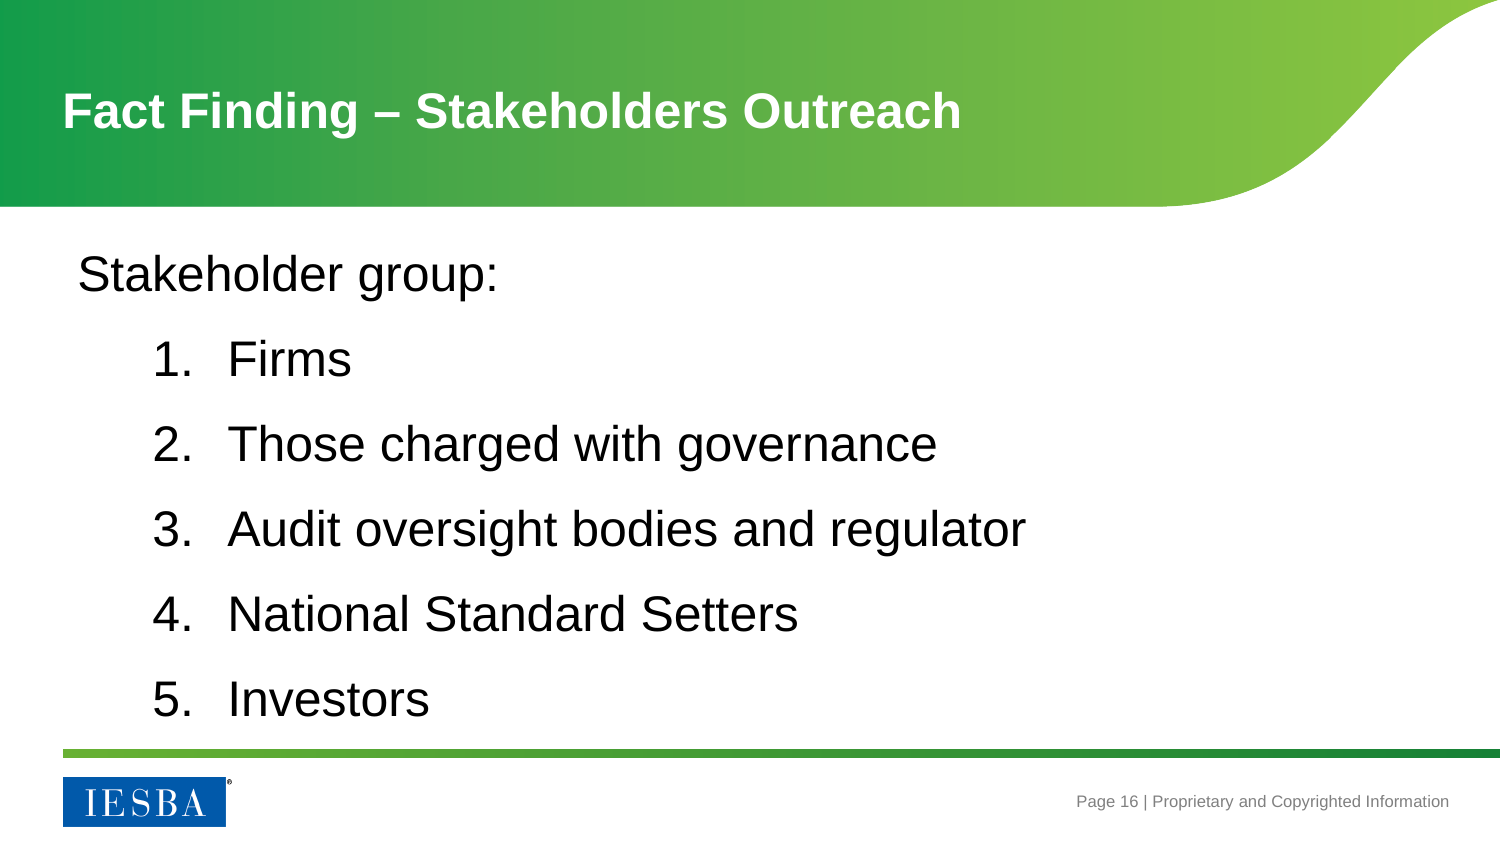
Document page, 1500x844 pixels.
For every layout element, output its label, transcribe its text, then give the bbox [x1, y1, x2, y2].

title Fact Finding – Stakeholders Outreach [62, 75, 1300, 142]
picture [0, 0, 1500, 207]
text_box Stakeholder group: Firms Those charged with governance Audit oversight bodies and regulator National Standard Setters Investors [62, 234, 1438, 832]
